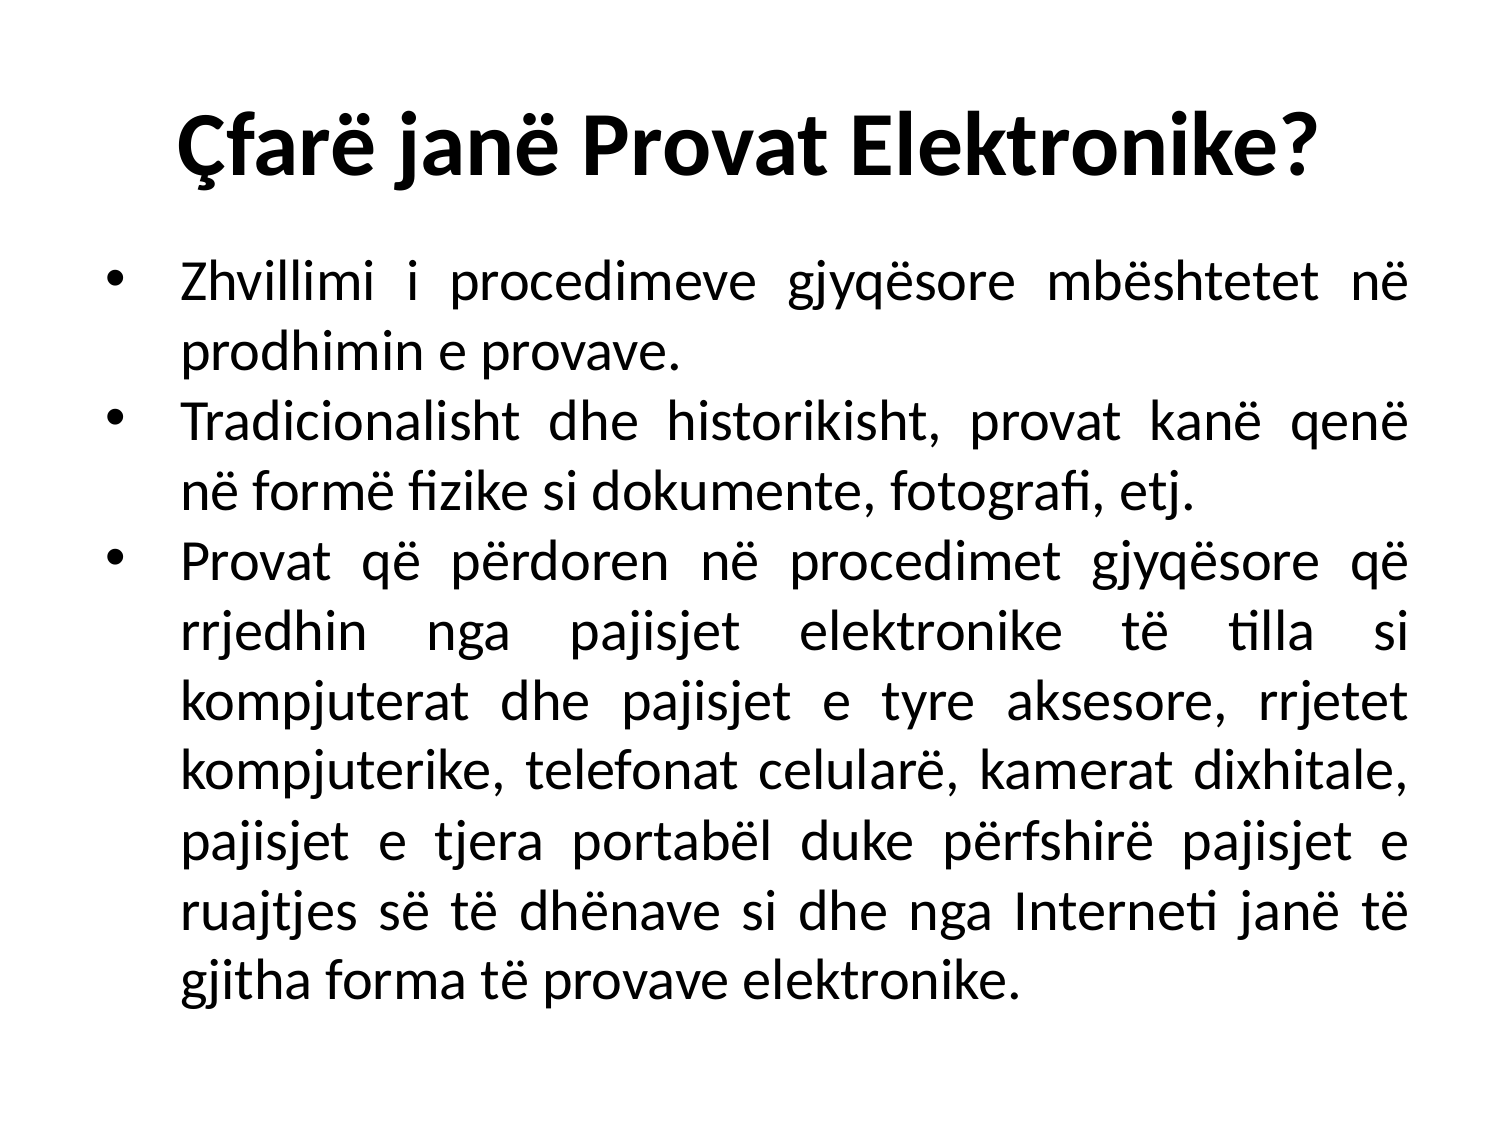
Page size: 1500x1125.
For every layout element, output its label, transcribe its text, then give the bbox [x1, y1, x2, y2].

title Çfarë janë Provat Elektronike? [75, 45, 1425, 233]
text_box Zhvillimi i procedimeve gjyqësore mbështetet në prodhimin e provave. Tradicionalisht dhe historikisht, provat kanë qenë në formë fizike si dokumente, fotografi, etj. Provat që përdoren në procedimet gjyqësore që rrjedhin nga pajisjet elektronike të tilla si kompjuterat dhe pajisjet e tyre aksesore, rrjetet kompjuterike, telefonat celularë, kamerat dixhitale, pajisjet e tjera portabël duke përfshirë pajisjet e ruajtjes së të dhënave si dhe nga Interneti janë të gjitha forma të provave elektronike. [90, 234, 1425, 1019]
